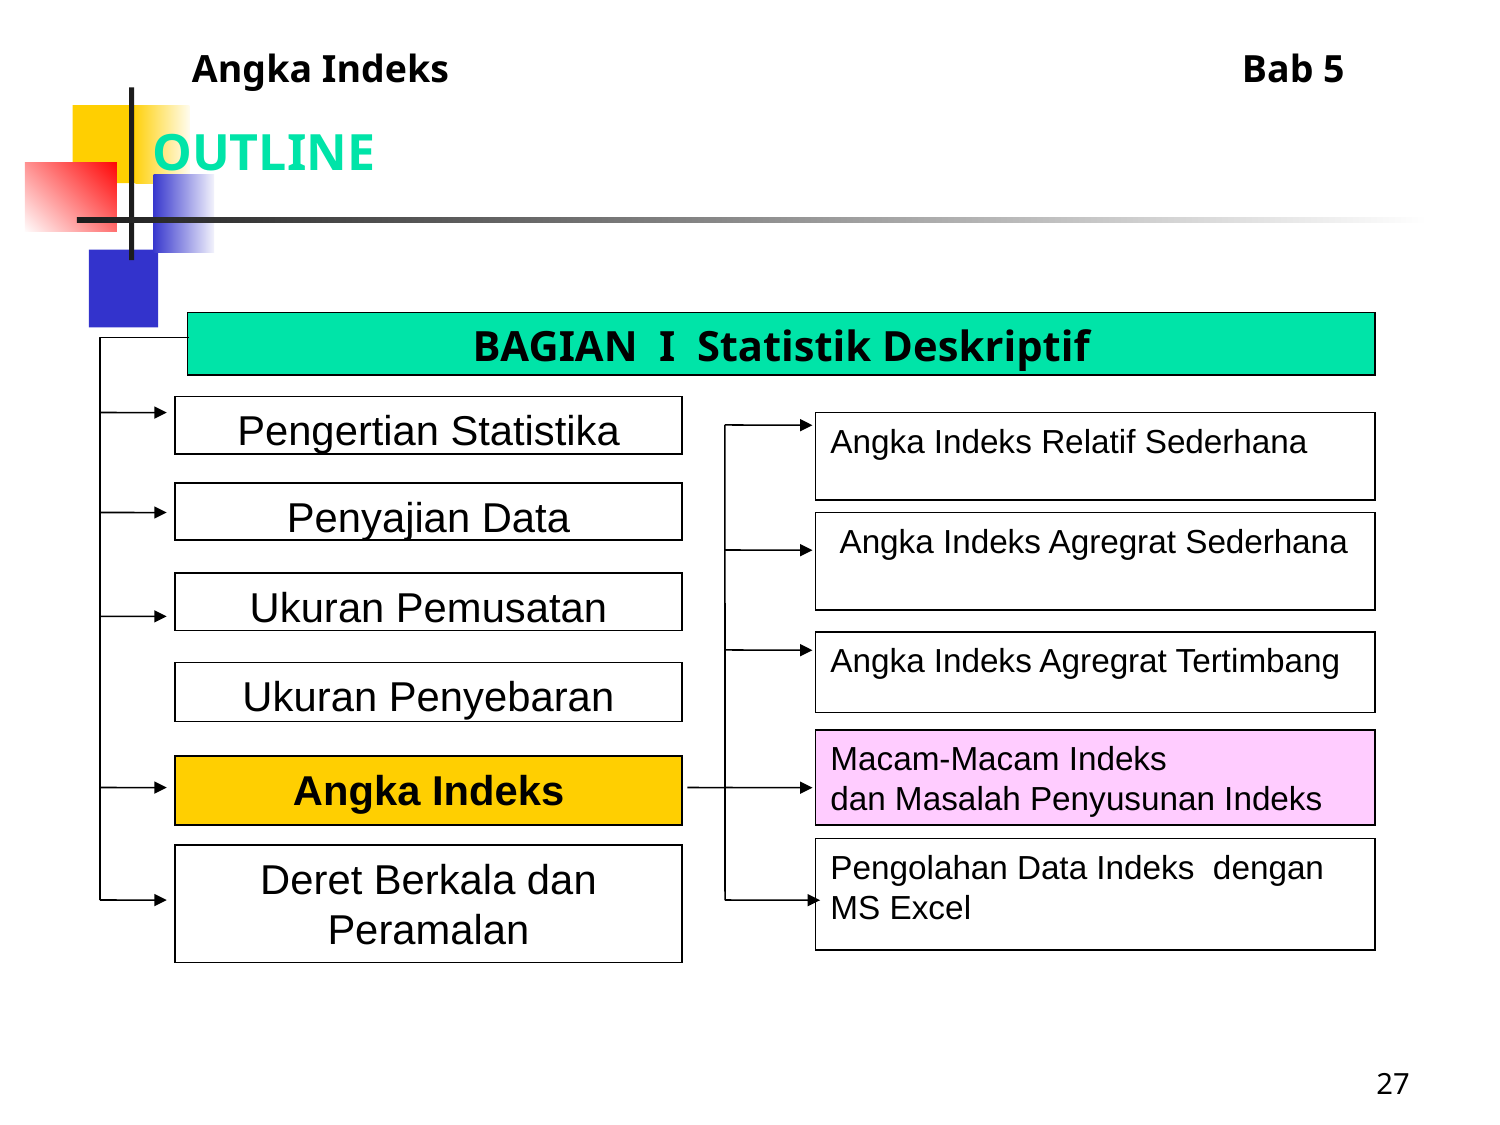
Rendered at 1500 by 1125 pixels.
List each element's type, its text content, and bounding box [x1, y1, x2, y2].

title OUTLINE [137, 99, 1417, 188]
slide_number 27 [1112, 1037, 1426, 1113]
text_box Angka Indeks Bab 5 [177, 37, 1360, 98]
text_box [99, 312, 1376, 963]
